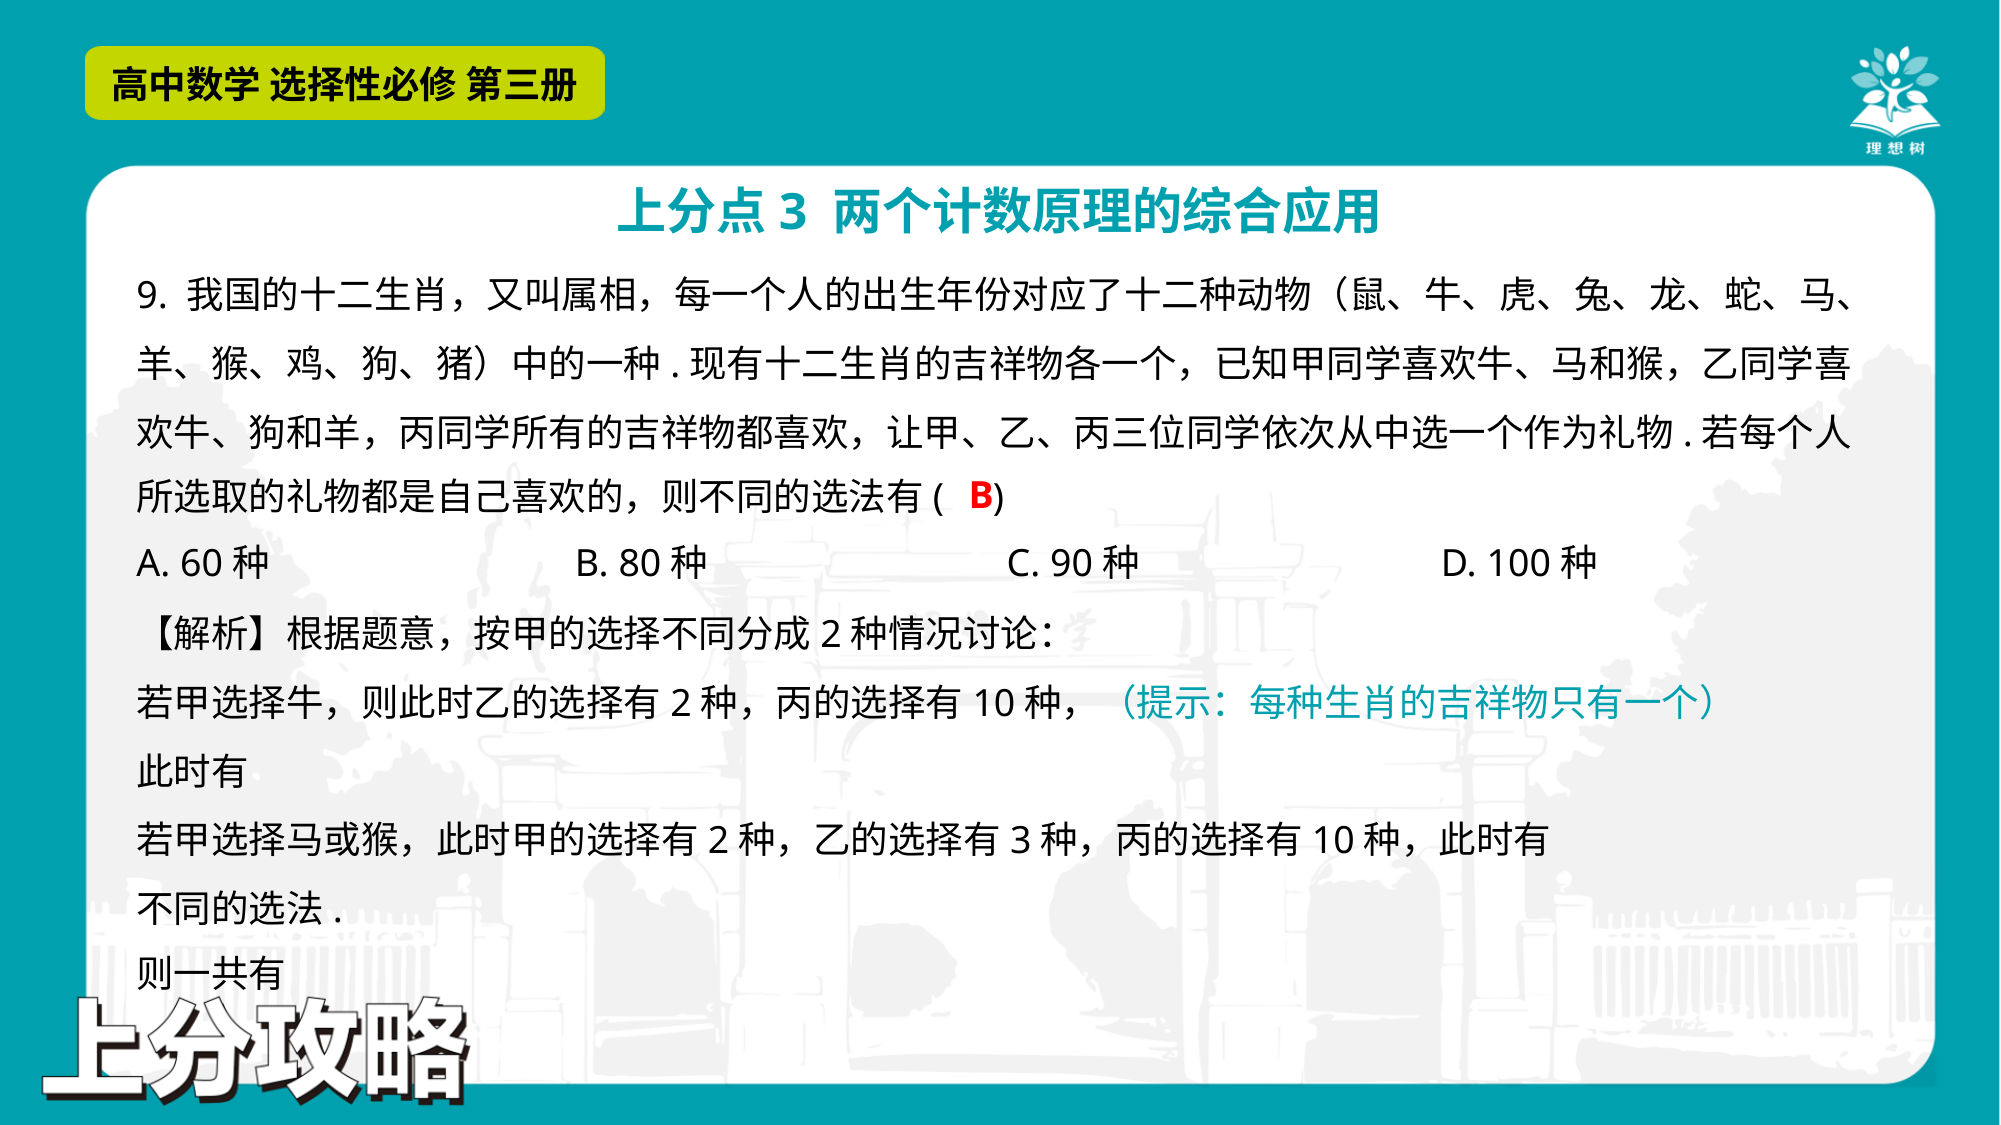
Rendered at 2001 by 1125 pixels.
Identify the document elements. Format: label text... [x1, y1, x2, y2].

text_box B [954, 451, 1009, 510]
picture [0, 0, 2000, 1125]
text_box 9. 我国的十二生肖，又叫属相，每一个人的出生年份对应了十二种动物（鼠、牛、虎、兔、龙、蛇、马、 羊、猴、鸡、狗、猪）中的一种.现有十二生肖的吉祥物各一个，已知甲同学喜欢牛、马和猴，乙同学喜 欢牛、狗和羊，丙同学所有的吉祥物都喜欢，让甲、乙、丙三位同学依次从中选一个作为礼物.若每个人 所选取的礼物都是自己喜欢的，则不同的选法有( ) [136, 247, 1865, 512]
text_box A. 60种 B. 80种 C. 90种 D. 100种 [136, 517, 1865, 577]
